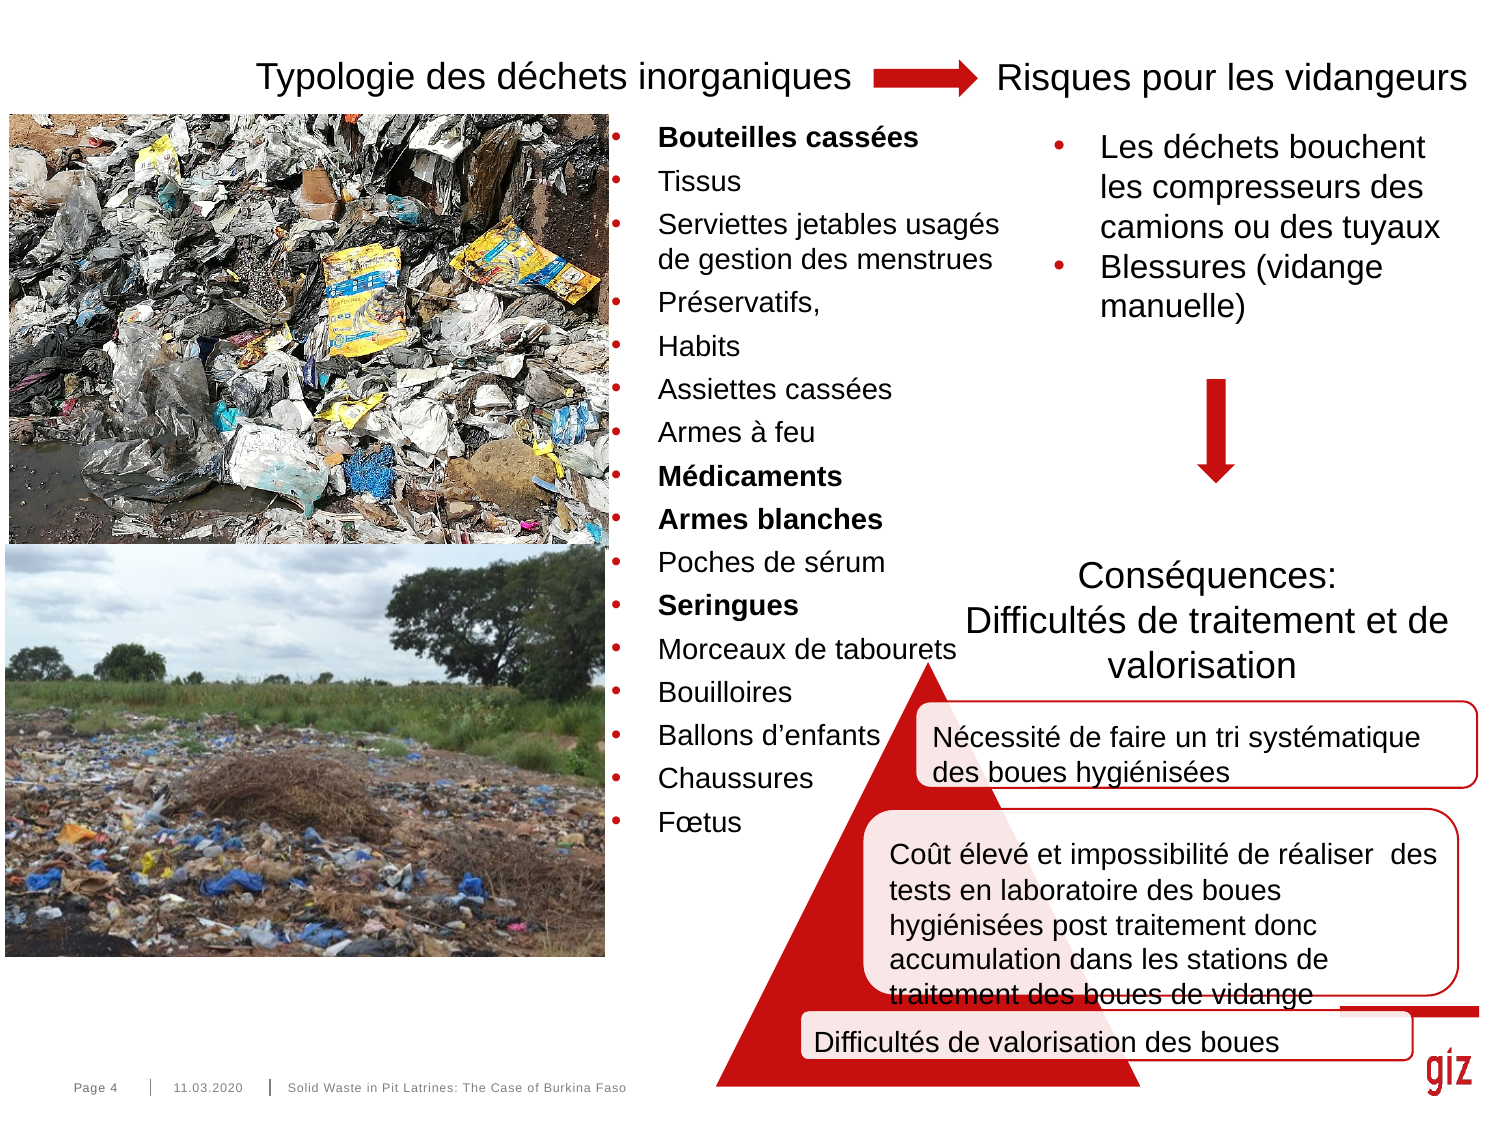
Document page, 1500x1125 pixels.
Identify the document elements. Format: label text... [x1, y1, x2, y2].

text_box [872, 56, 980, 100]
text_box Conséquences: Difficultés de traitement et de valorisation [937, 544, 1478, 659]
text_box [610, 659, 1478, 1088]
title Typologie des déchets inorganiques [39, 29, 1080, 98]
text_box Les déchets bouchent les compresseurs des camions ou des tuyaux Blessures (vidange manuelle) [1038, 117, 1488, 332]
picture [1425, 1088, 1477, 1098]
text_box Risques pour les vidangeurs [977, 42, 1499, 99]
footer Solid Waste in Pit Latrines: The Case of Burkina Faso [287, 1080, 1251, 1096]
slide_number Page 4 [73, 1080, 148, 1096]
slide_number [173, 1080, 262, 1096]
text_box [1194, 378, 1238, 485]
picture [5, 114, 609, 957]
text_box Bouteilles cassées Tissus Serviettes jetables usagés de gestion des menstrues Préservatifs, Habits Assiettes cassées Armes à feu Médicaments Armes blanches Poches de sérum Seringues Morceaux de tabourets Bouilloires Ballons d’enfants Chaussures Fœtus [596, 111, 1039, 846]
